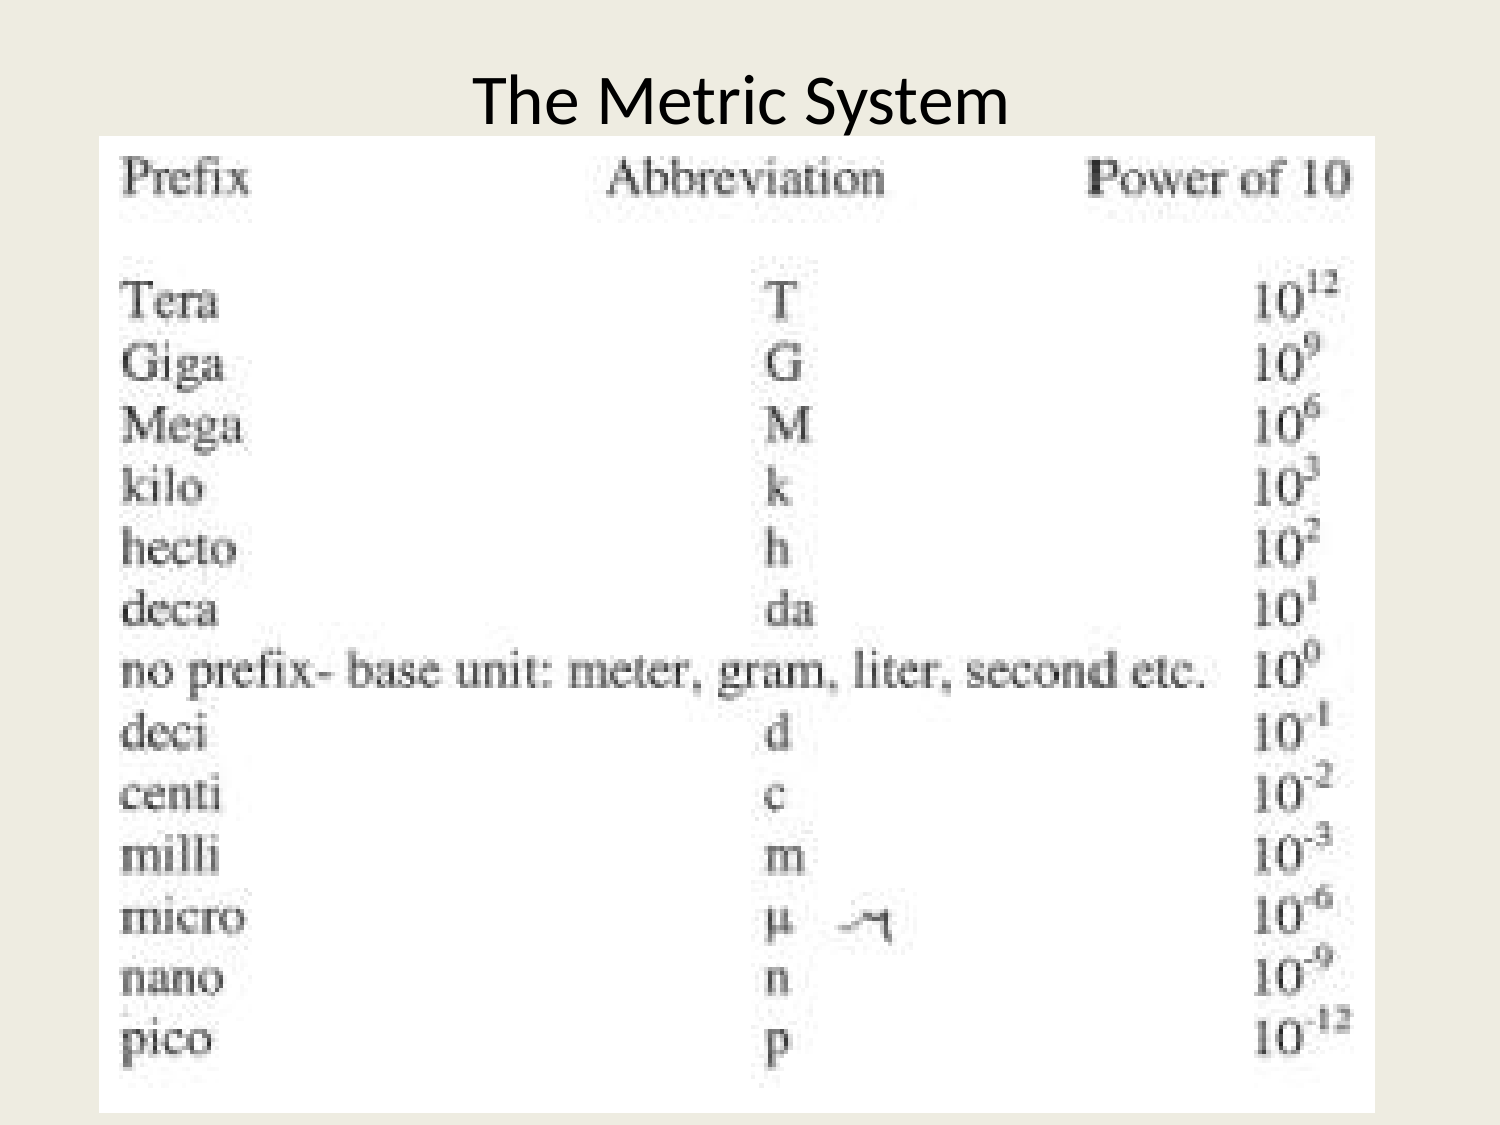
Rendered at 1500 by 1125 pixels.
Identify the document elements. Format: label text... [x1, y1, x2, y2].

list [99, 135, 1376, 1113]
title The Metric System [75, 45, 1425, 233]
